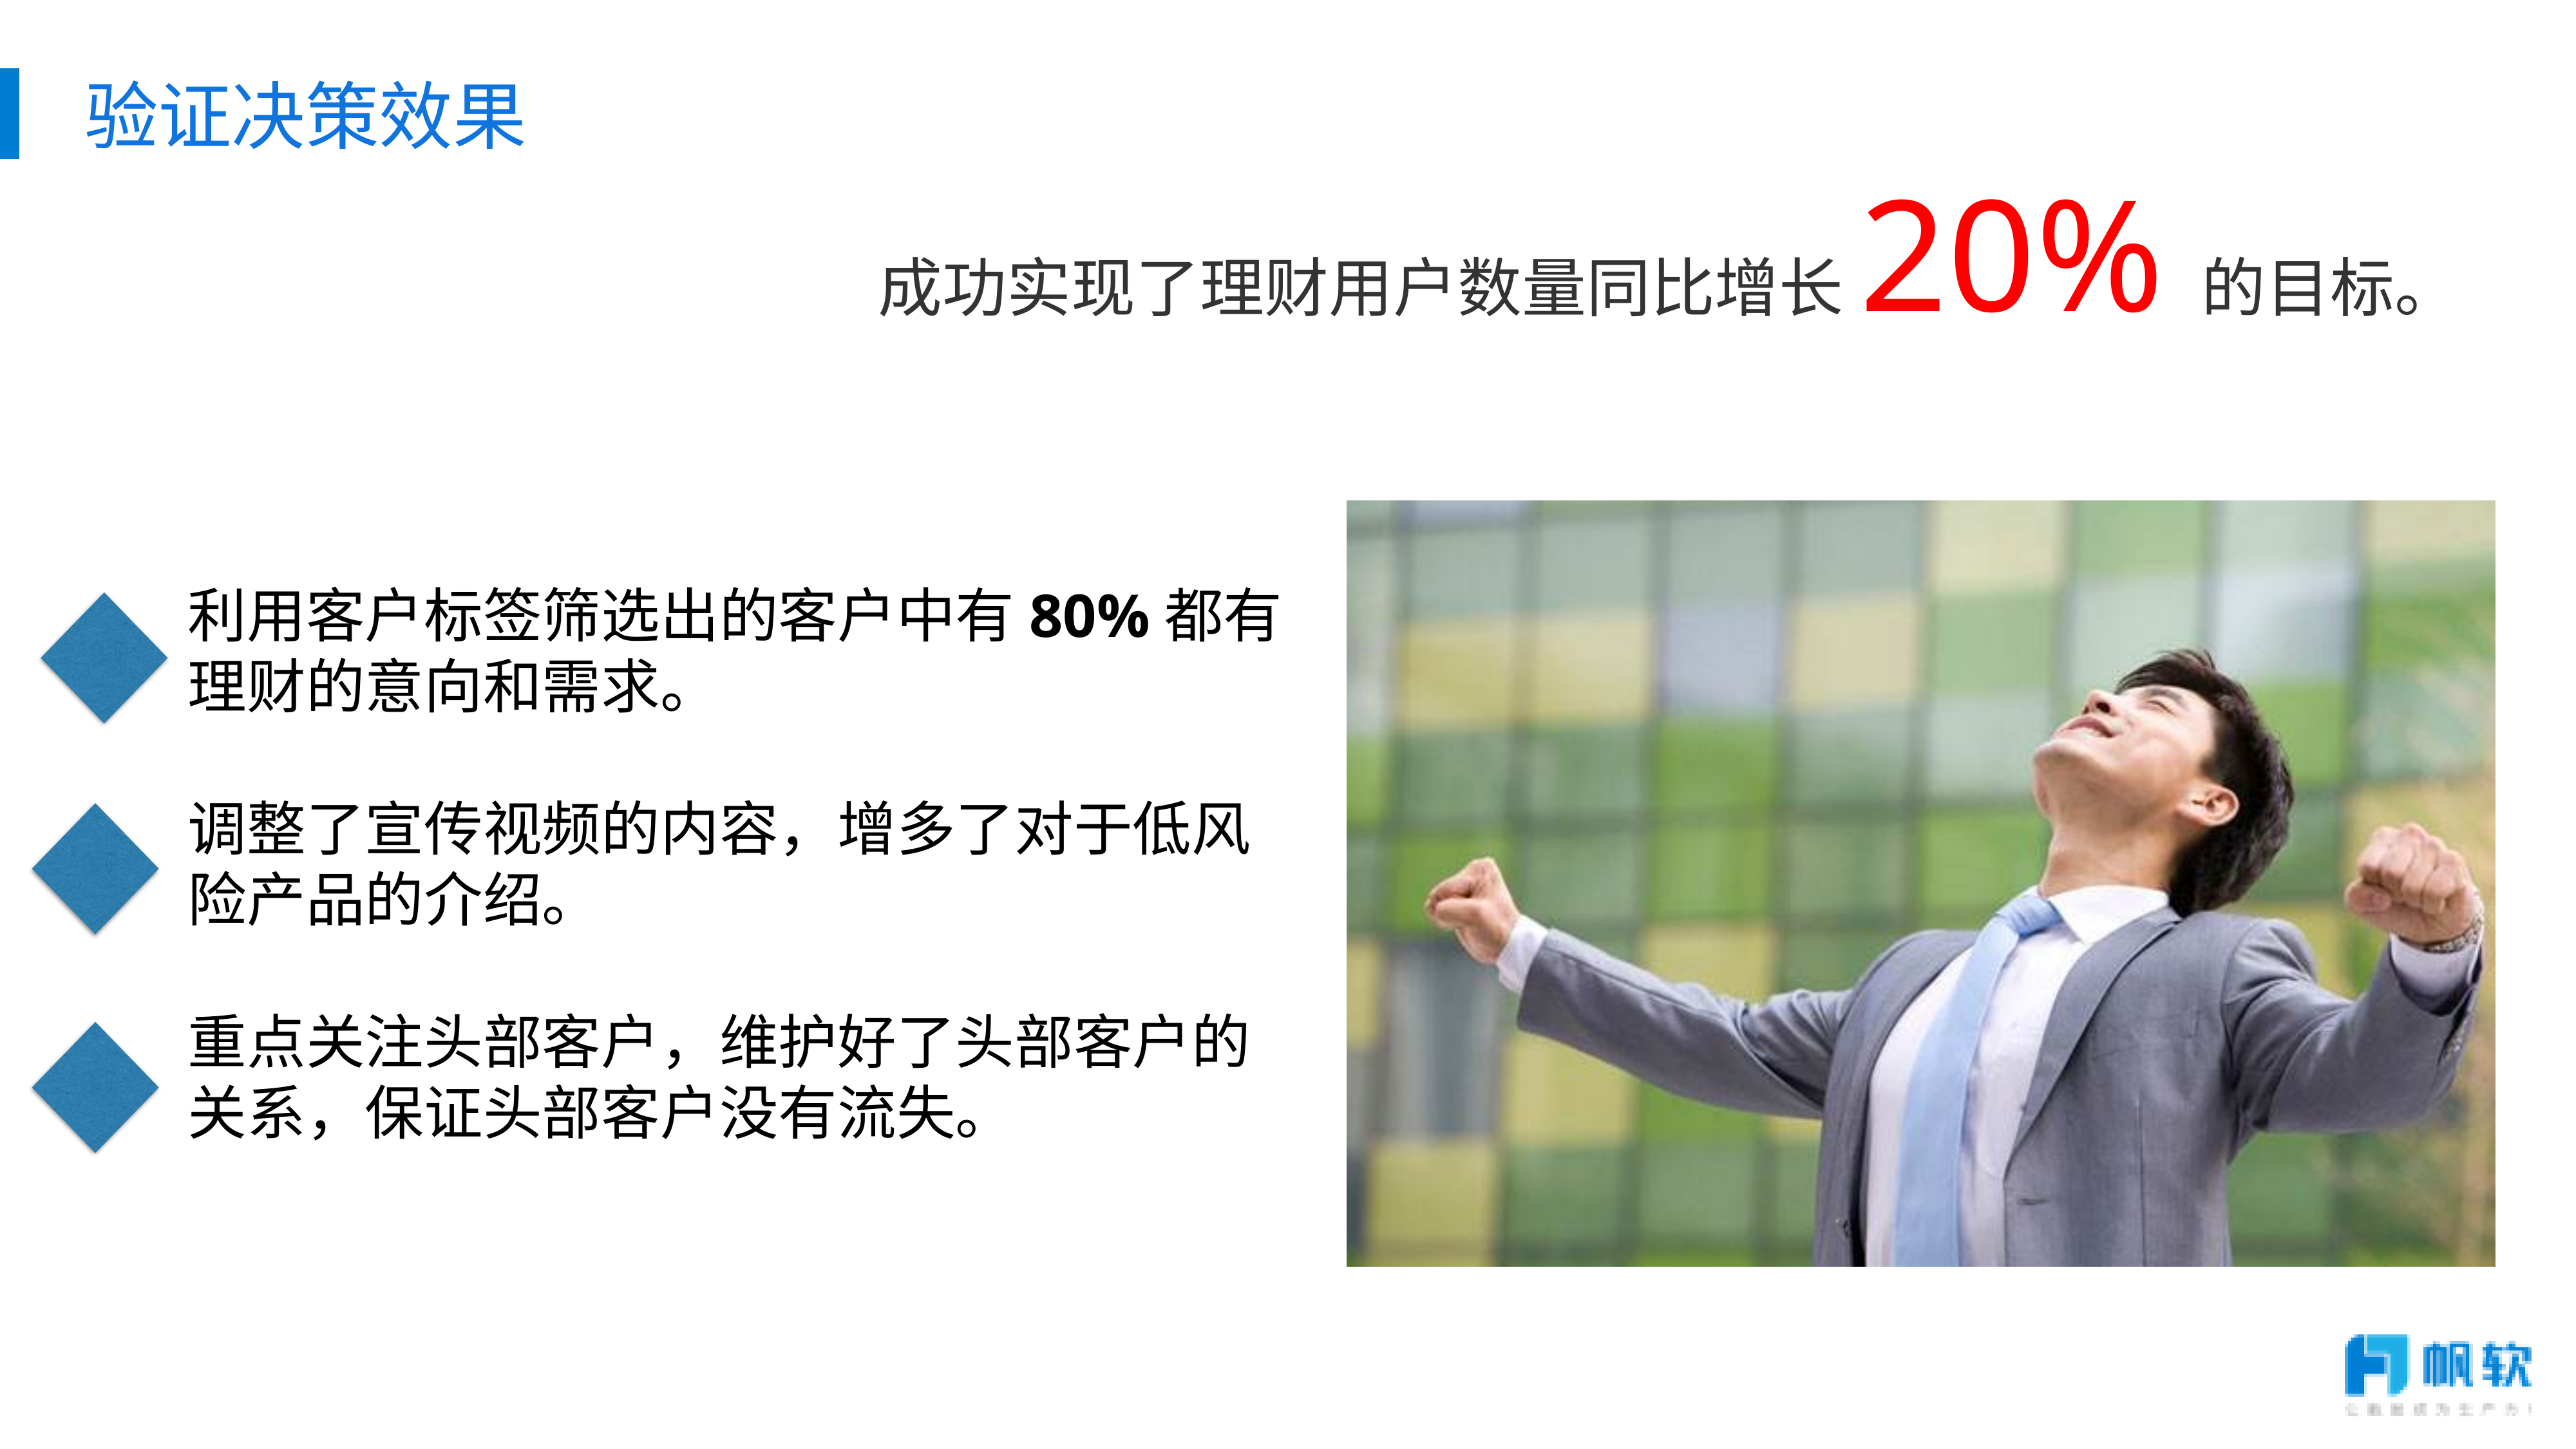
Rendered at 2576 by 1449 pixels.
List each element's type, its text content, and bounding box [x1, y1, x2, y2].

text_box 调整了宣传视频的内容，增多了对于低风险产品的介绍。 [178, 786, 1288, 938]
text_box 验证决策效果 [79, 64, 533, 164]
text_box [41, 592, 168, 724]
text_box [32, 803, 159, 934]
text_box 重点关注头部客户，维护好了头部客户的关系，保证头部客户没有流失。 [178, 999, 1288, 1151]
picture [1347, 500, 2496, 1267]
picture [0, 68, 19, 159]
text_box 利用客户标签筛选出的客户中有80%都有理财的意向和需求。 [178, 573, 1328, 724]
picture [2341, 1327, 2535, 1423]
text_box 成功实现了理财用户数量同比增长20%的目标。 [858, 68, 2447, 431]
text_box [32, 1021, 159, 1153]
